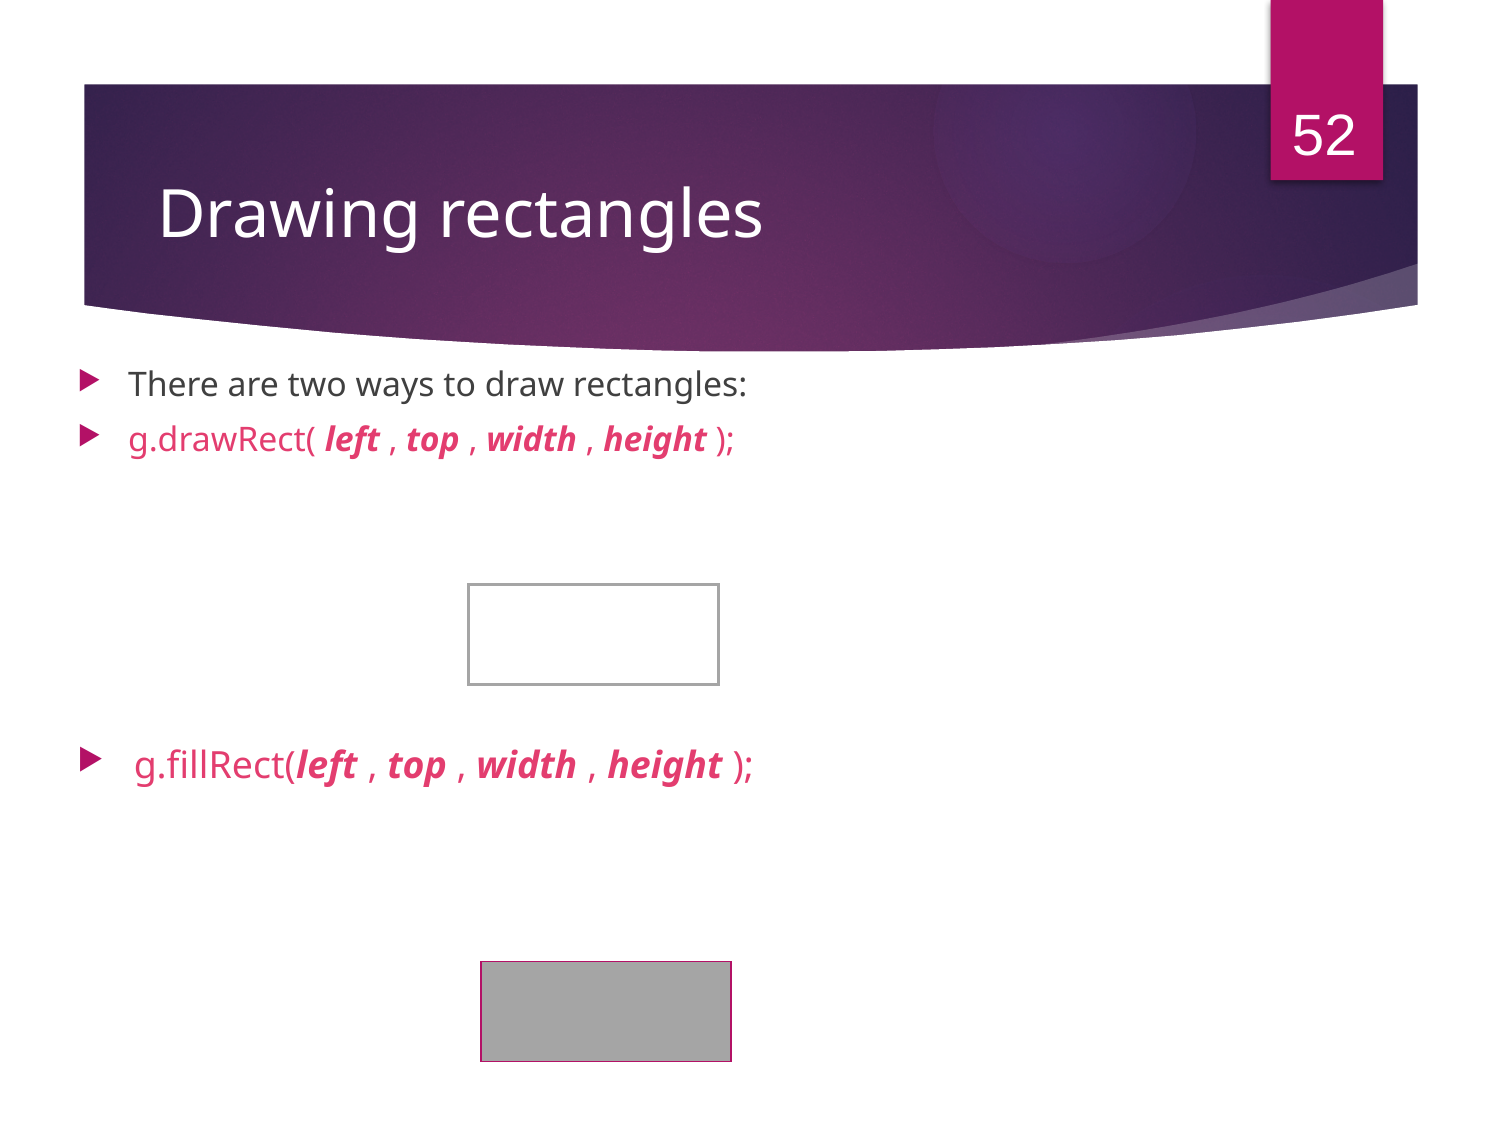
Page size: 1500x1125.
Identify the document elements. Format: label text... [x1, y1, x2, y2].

list g.fillRect(left , top , width , height ); [62, 733, 1400, 864]
text_box [468, 584, 719, 685]
list There are two ways to draw rectangles: g.drawRect( left , top , width , height ); [62, 360, 1469, 549]
text_box [481, 961, 732, 1062]
slide_number 52 [1259, 48, 1390, 175]
title Drawing rectangles [142, 152, 1183, 269]
